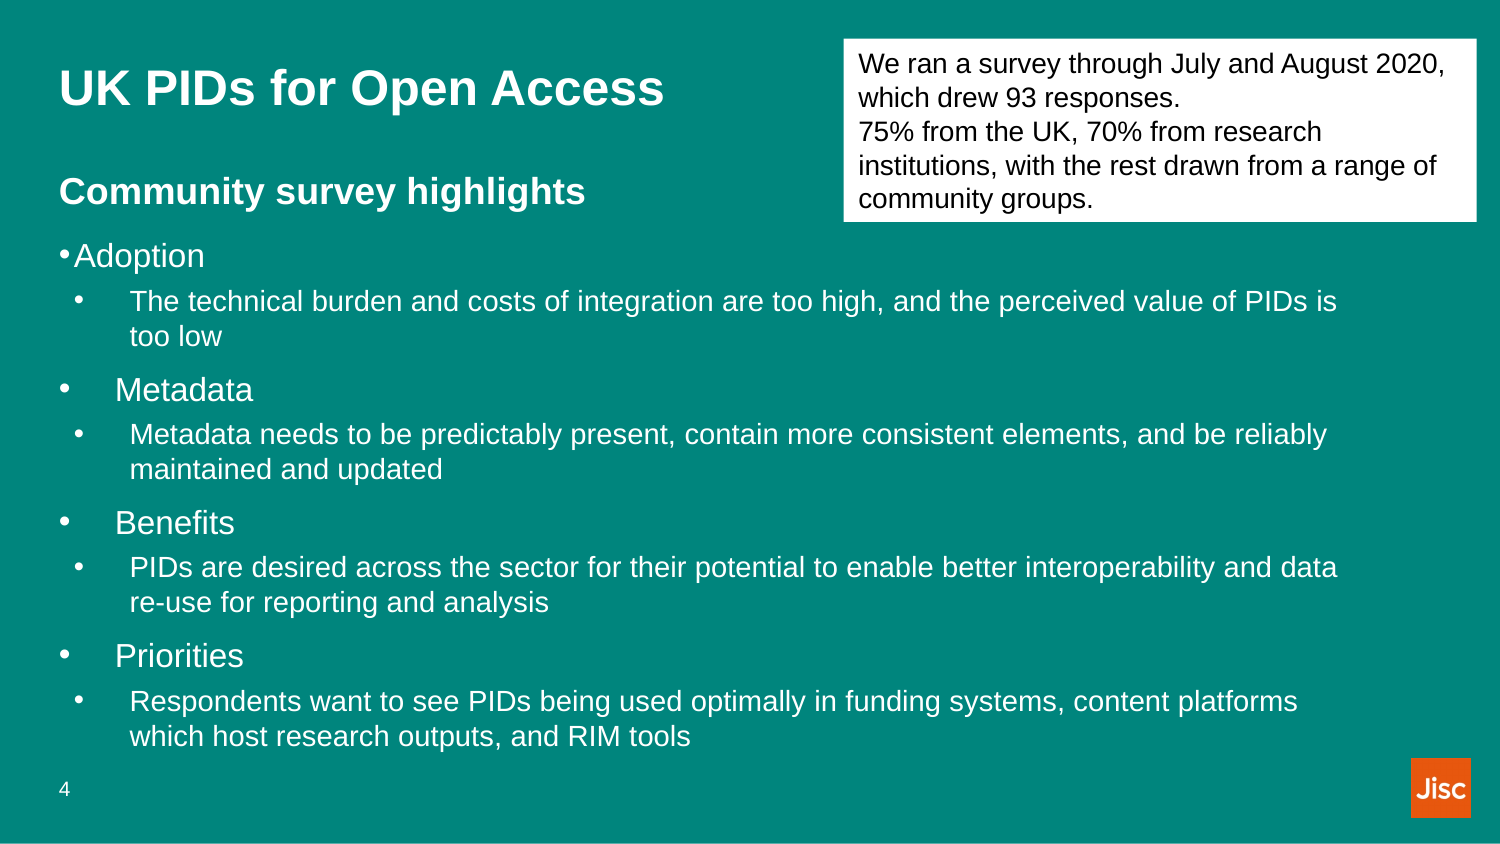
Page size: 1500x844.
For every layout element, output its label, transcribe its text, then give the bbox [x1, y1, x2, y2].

list Community survey highlights [58, 171, 843, 214]
text_box We ran a survey through July and August 2020, which drew 93 responses. 75% from the UK, 70% from research institutions, with the rest drawn from a range of community groups. [843, 38, 1477, 222]
slide_number 4 [58, 758, 92, 818]
list Adoption The technical burden and costs of integration are too high, and the perceived value of PIDs is too low Metadata Metadata needs to be predictably present, contain more consistent elements, and be reliably maintained and updated Benefits PIDs are desired across the sector for their potential to enable better interoperability and data re-use for reporting and analysis Priorities Respondents want to see PIDs being used optimally in funding systems, content platforms which host research outputs, and RIM tools [58, 234, 1342, 729]
picture [1411, 758, 1471, 818]
title UK PIDs for Open Access [58, 55, 843, 112]
